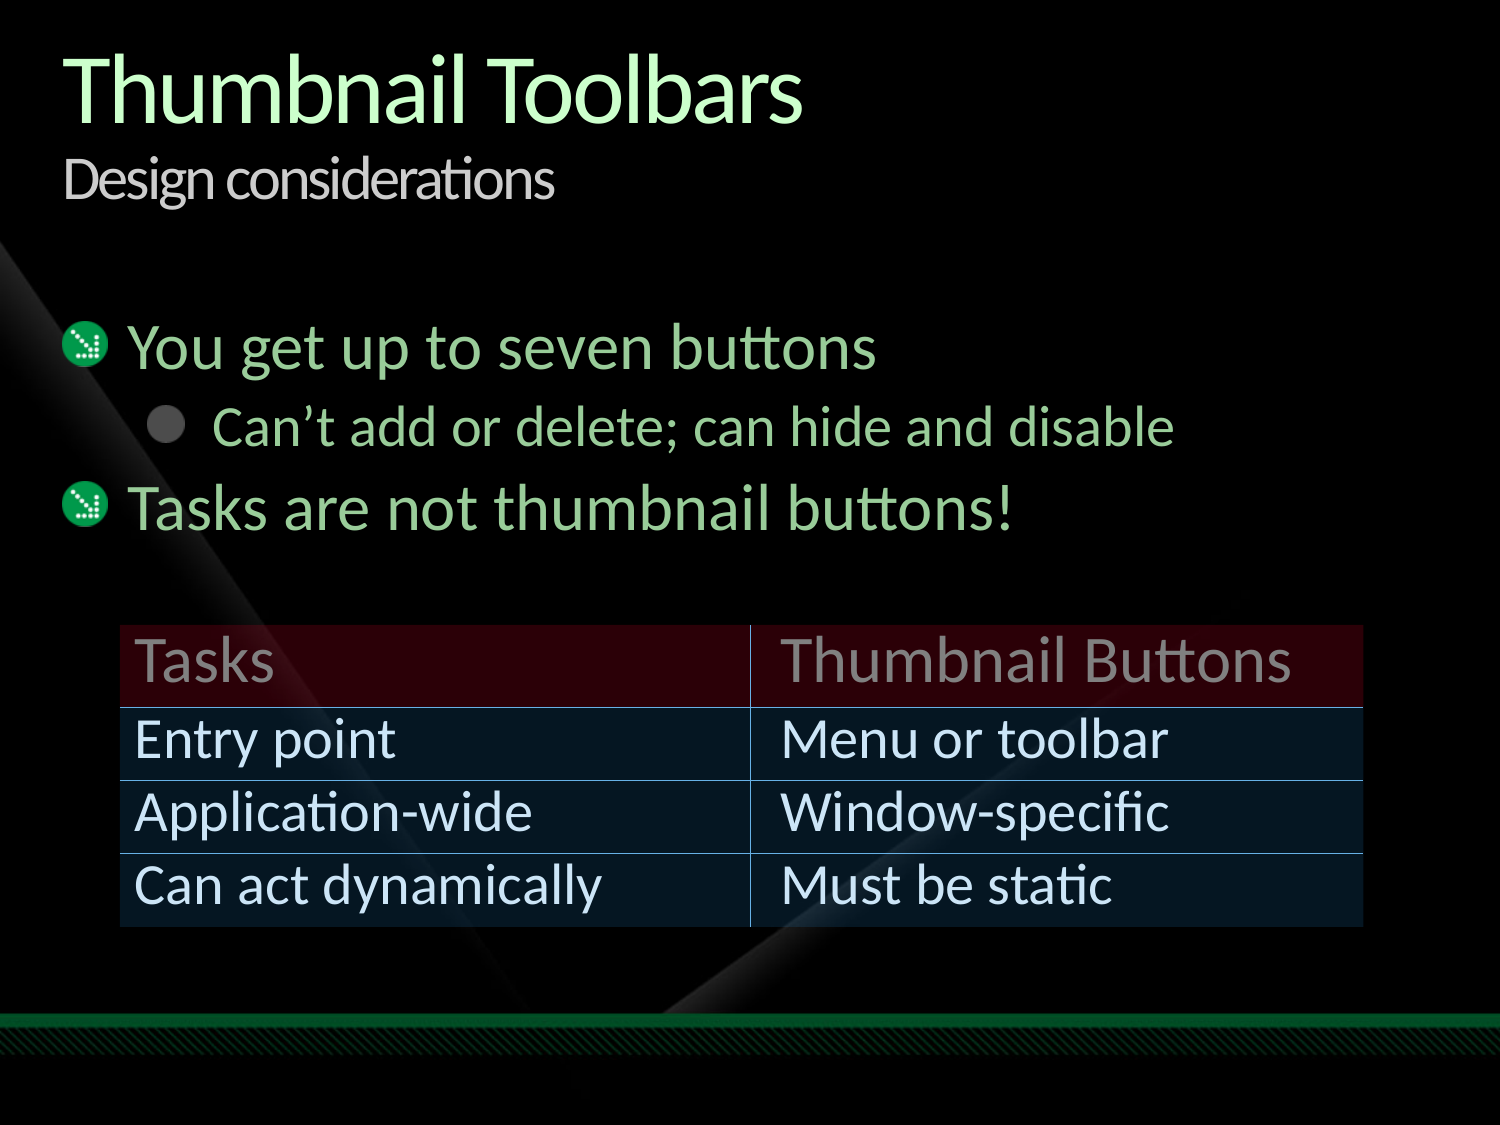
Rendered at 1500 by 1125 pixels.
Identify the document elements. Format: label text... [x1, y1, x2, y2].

table_cell Entry point [120, 708, 750, 780]
table_cell Application-wide [120, 781, 750, 853]
table_header Tasks [120, 625, 750, 707]
table_cell Menu or toolbar [751, 708, 1363, 780]
picture [0, 0, 1500, 1125]
table_cell Must be static [751, 854, 1363, 927]
title Thumbnail Toolbars Design considerations [62, 37, 1428, 215]
table_header Thumbnail Buttons [751, 625, 1363, 707]
table_cell Can act dynamically [120, 854, 750, 927]
table_cell Window-specific [751, 781, 1363, 853]
list You get up to seven buttons Can’t add or delete; can hide and disable Tasks are not thumbnail buttons! [62, 312, 1438, 567]
